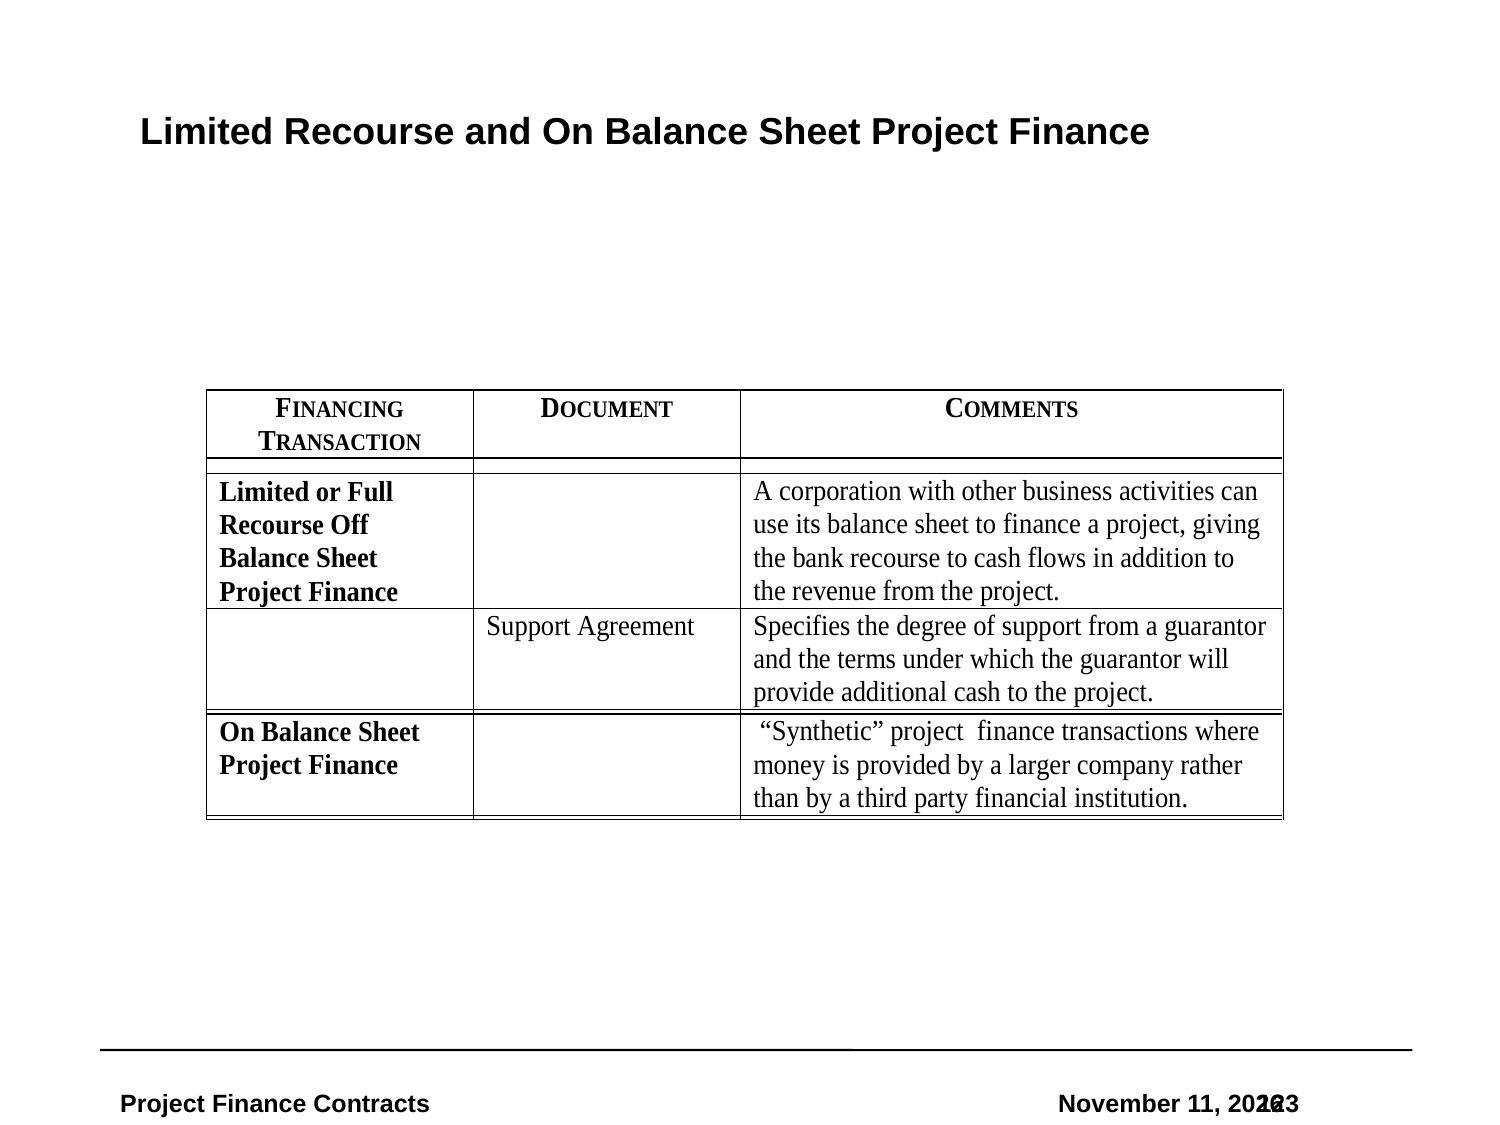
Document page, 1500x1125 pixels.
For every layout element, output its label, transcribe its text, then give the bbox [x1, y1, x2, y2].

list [205, 389, 1364, 851]
title Limited Recourse and On Balance Sheet Project Finance [124, 99, 1288, 226]
